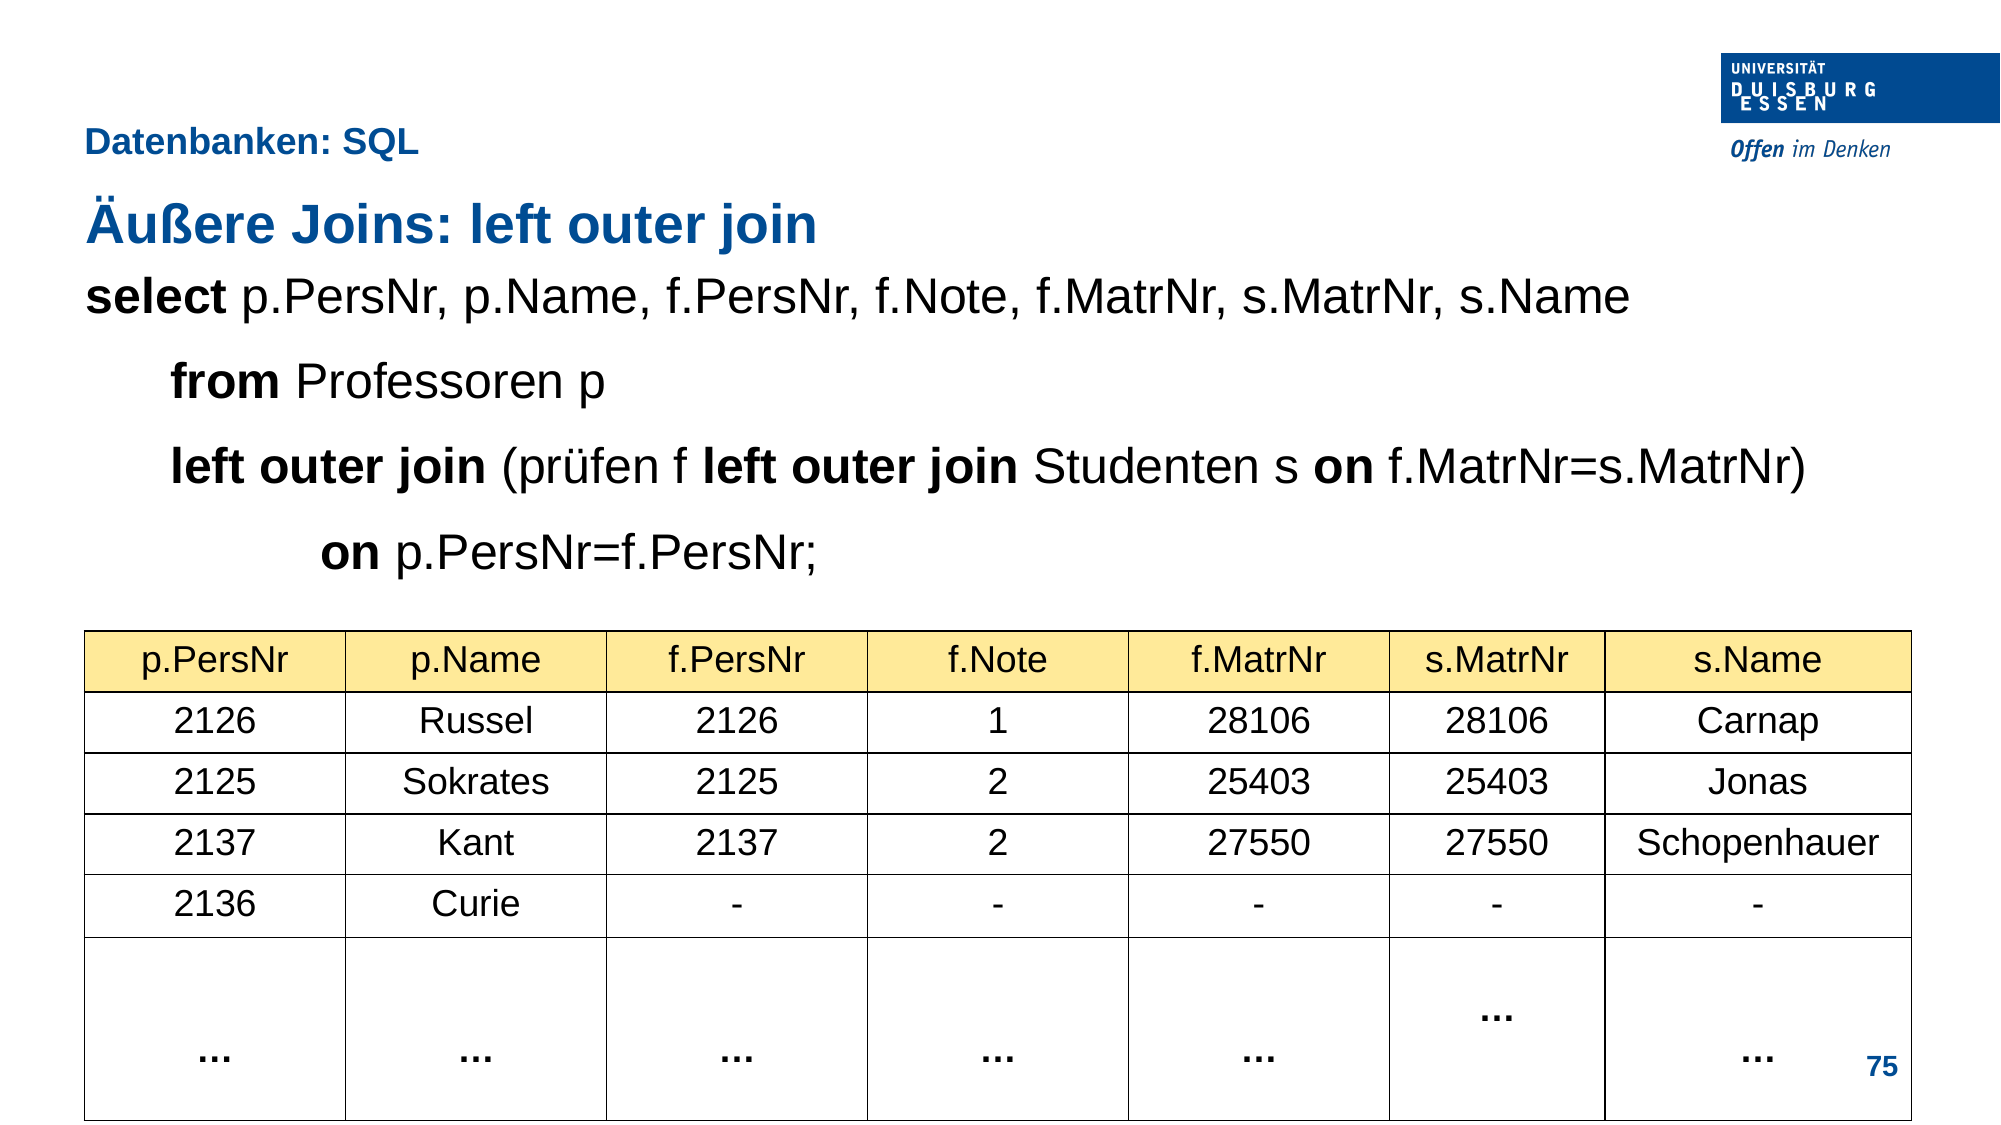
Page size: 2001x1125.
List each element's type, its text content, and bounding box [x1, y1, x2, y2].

table_cell … [868, 938, 1128, 1120]
picture [1721, 53, 2000, 162]
table_cell Russel [346, 693, 606, 752]
table_cell 2 [868, 754, 1128, 813]
table_cell … [85, 938, 345, 1120]
table_header p.PersNr [85, 632, 345, 691]
list Äußere Joins: left outer join [85, 188, 1696, 263]
table_cell … [346, 938, 606, 1120]
table_cell - [1129, 875, 1389, 937]
table_cell 2125 [85, 754, 345, 813]
table_cell 2 [868, 815, 1128, 874]
table_cell 1 [868, 693, 1128, 752]
list select p.PersNr, p.Name, f.PersNr, f.Note, f.MatrNr, s.MatrNr, s.Name from Professoren p left outer join (prüfen f left outer join Studenten s on f.MatrNr=s.MatrNr) on p.PersNr=f.PersNr; [85, 263, 1914, 1039]
table_cell - [868, 875, 1128, 937]
table_header f.Note [868, 632, 1128, 691]
table_cell 2126 [85, 693, 345, 752]
table_header f.MatrNr [1129, 632, 1389, 691]
table_cell Schopenhauer [1606, 815, 1911, 874]
table_header f.PersNr [607, 632, 867, 691]
table_cell 2125 [607, 754, 867, 813]
table_cell - [607, 875, 867, 937]
table_cell 25403 [1390, 754, 1604, 813]
table_header p.Name [346, 632, 606, 691]
list Datenbanken: SQL [84, 121, 1694, 163]
table_cell 2137 [85, 815, 345, 874]
table_cell Kant [346, 815, 606, 874]
table_cell 2126 [607, 693, 867, 752]
table_cell 28106 [1390, 693, 1604, 752]
table_cell 25403 [1129, 754, 1389, 813]
table_cell … [1390, 938, 1604, 1120]
table_cell - [1606, 875, 1911, 937]
table_cell Curie [346, 875, 606, 937]
table_cell - [1390, 875, 1604, 937]
table_cell 27550 [1129, 815, 1389, 874]
table_cell Jonas [1606, 754, 1911, 813]
table_cell 27550 [1390, 815, 1604, 874]
table_cell Sokrates [346, 754, 606, 813]
table_cell … [1606, 938, 1911, 1120]
table_header s.Name [1606, 632, 1911, 691]
table_cell 2137 [607, 815, 867, 874]
table_cell Carnap [1606, 693, 1911, 752]
table_header s.MatrNr [1390, 632, 1604, 691]
table_cell … [607, 938, 867, 1120]
table_cell … [1129, 938, 1389, 1120]
table_cell 28106 [1129, 693, 1389, 752]
table_cell 2136 [85, 875, 345, 937]
